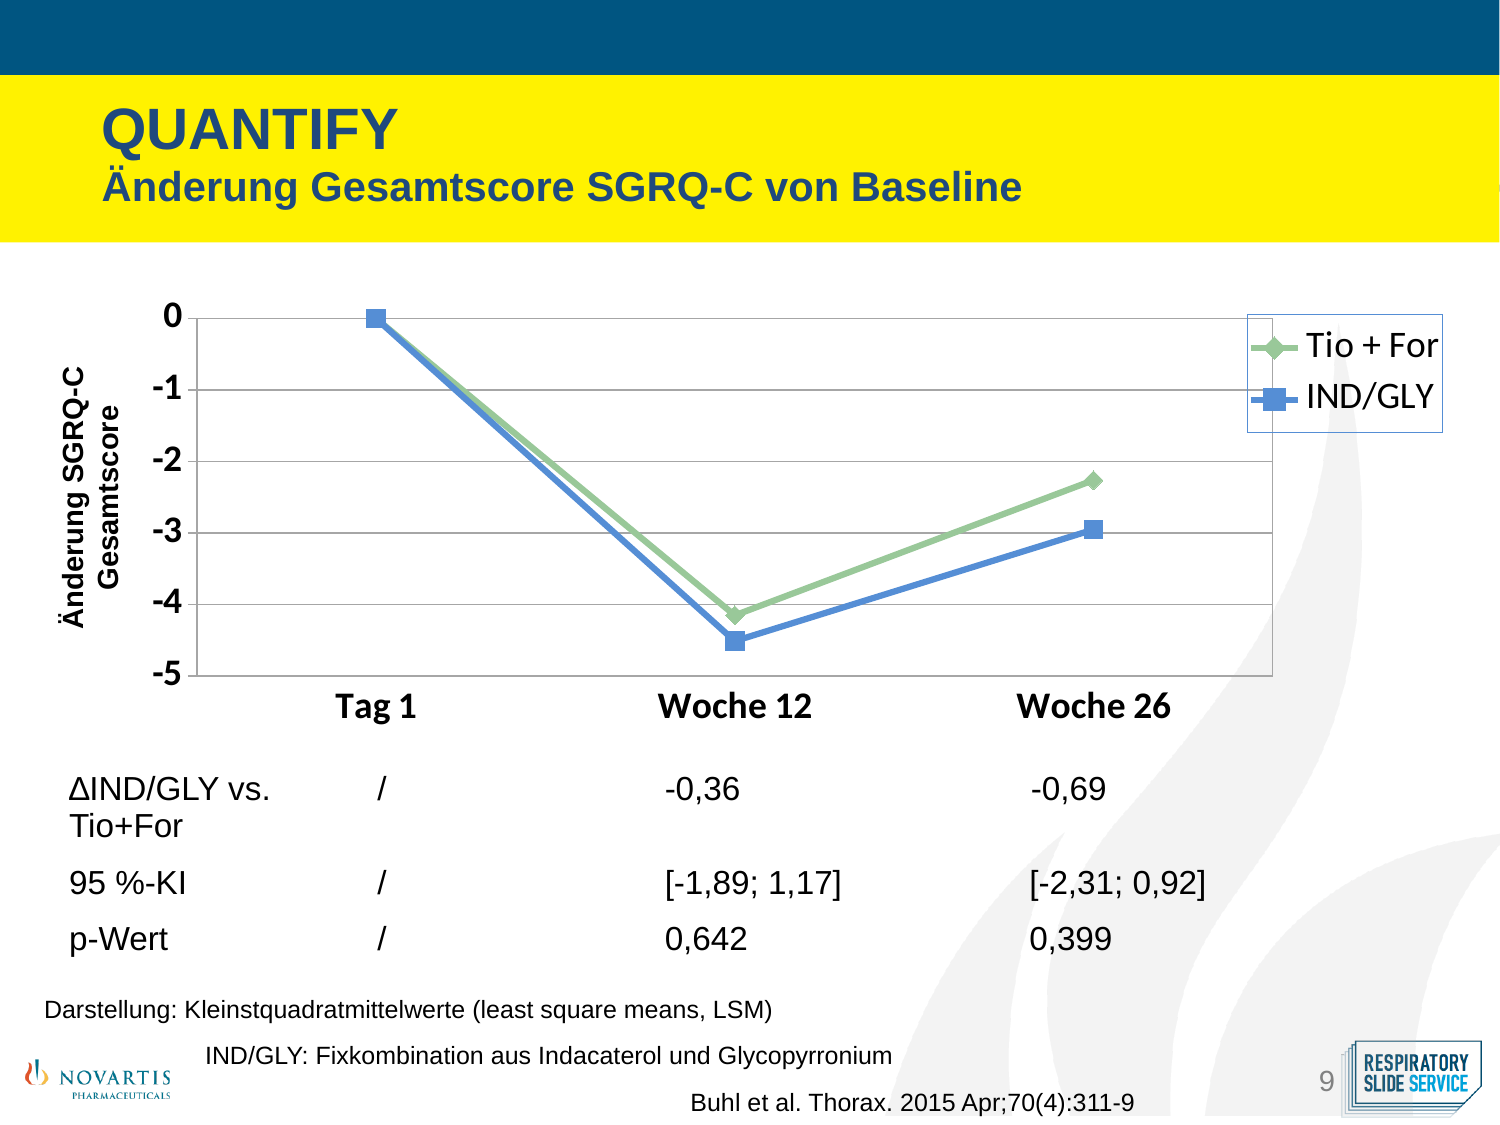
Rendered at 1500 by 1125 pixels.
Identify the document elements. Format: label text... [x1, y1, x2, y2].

text_box QUANTIFY Änderung Gesamtscore SGRQ-C von Baseline [86, 77, 1447, 219]
text_box Buhl et al. Thorax. 2015 Apr;70(4):311-9 [675, 1078, 1151, 1124]
table_cell p-Wert [63, 912, 348, 967]
table_cell [-2,31; 0,92] [991, 858, 1388, 912]
text_box IND/GLY: Fixkombination aus Indacaterol und Glycopyrronium [190, 1031, 910, 1077]
text_box Darstellung: Kleinstquadratmittelwerte (least square means, LSM) [29, 986, 795, 1032]
table_cell 0,399 [991, 912, 1388, 967]
table_cell 95 %-KI [63, 858, 348, 912]
table_cell [-1,89; 1,17] [606, 858, 991, 912]
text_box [46, 268, 1463, 851]
table_cell / [348, 858, 606, 912]
picture [25, 1059, 170, 1099]
table_cell 0,642 [606, 912, 991, 967]
table_cell / [348, 912, 606, 967]
picture [1328, 1027, 1497, 1125]
